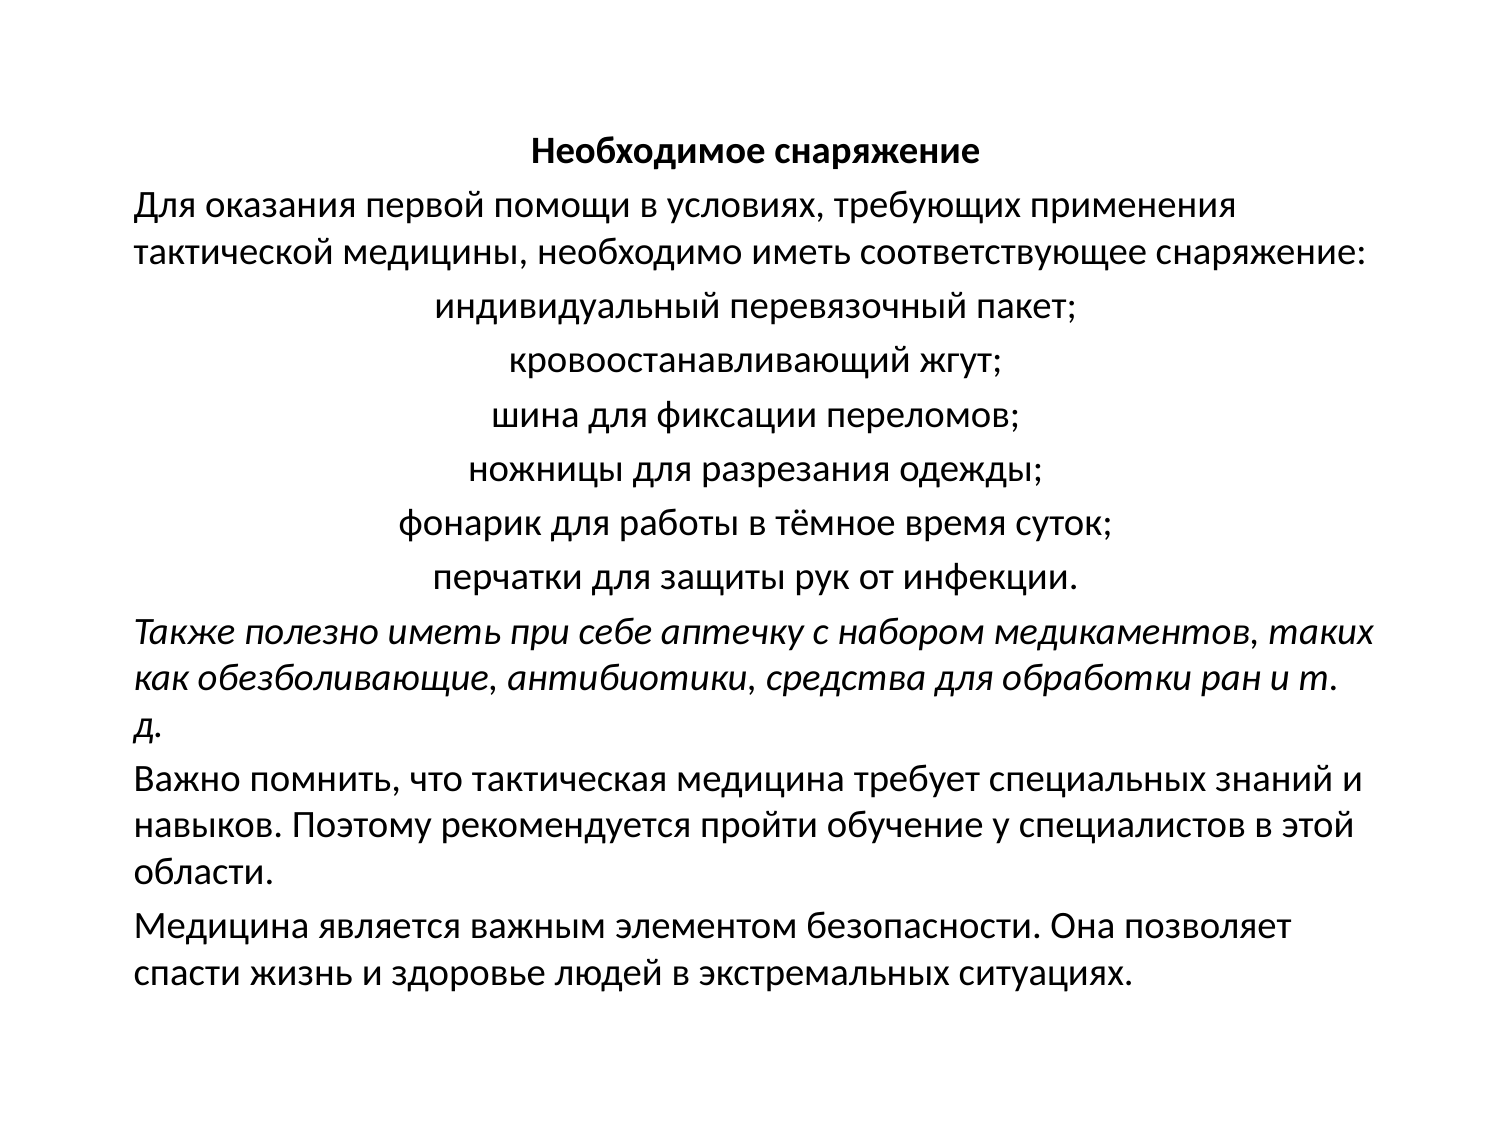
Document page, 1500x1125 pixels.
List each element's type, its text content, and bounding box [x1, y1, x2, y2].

list Необходимое снаряжение Для оказания первой помощи в условиях, требующих применения тактической медицины, необходимо иметь соответствующее снаряжение: индивидуальный перевязочный пакет; кровоостанавливающий жгут; шина для фиксации переломов; ножницы для разрезания одежды; фонарик для работы в тёмное время суток; перчатки для защиты рук от инфекции. Также полезно иметь при себе аптечку с набором медикаментов, таких как обезболивающие, антибиотики, средства для обработки ран и т. д. Важно помнить, что тактическая медицина требует специальных знаний и навыков. Поэтому рекомендуется пройти обучение у специалистов в этой области. Медицина является важным элементом безопасности. Она позволяет спасти жизнь и здоровье людей в экстремальных ситуациях. [118, 117, 1394, 1032]
